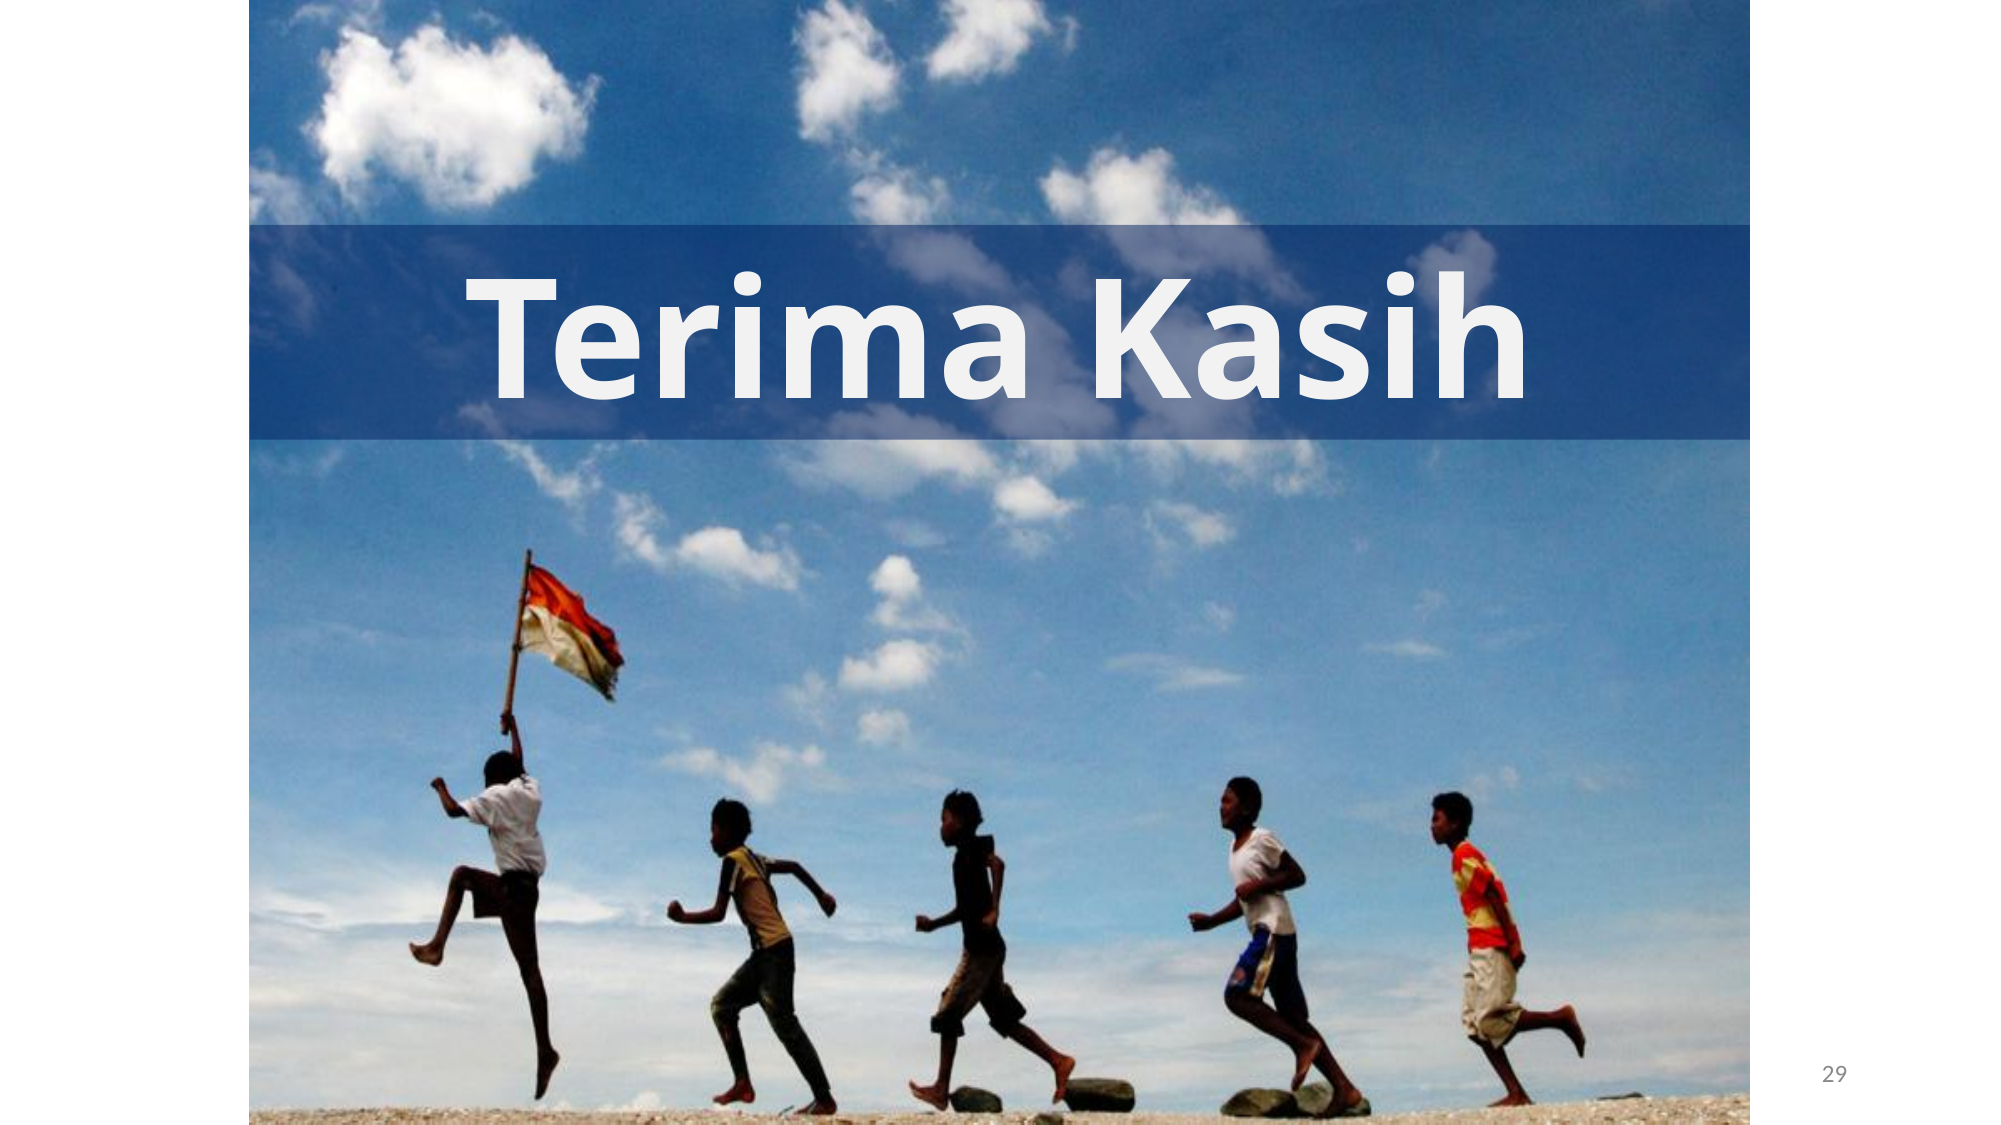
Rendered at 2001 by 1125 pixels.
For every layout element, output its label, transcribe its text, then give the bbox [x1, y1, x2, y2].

slide_number 29 [1750, 1042, 1863, 1103]
picture [249, 0, 1750, 1125]
